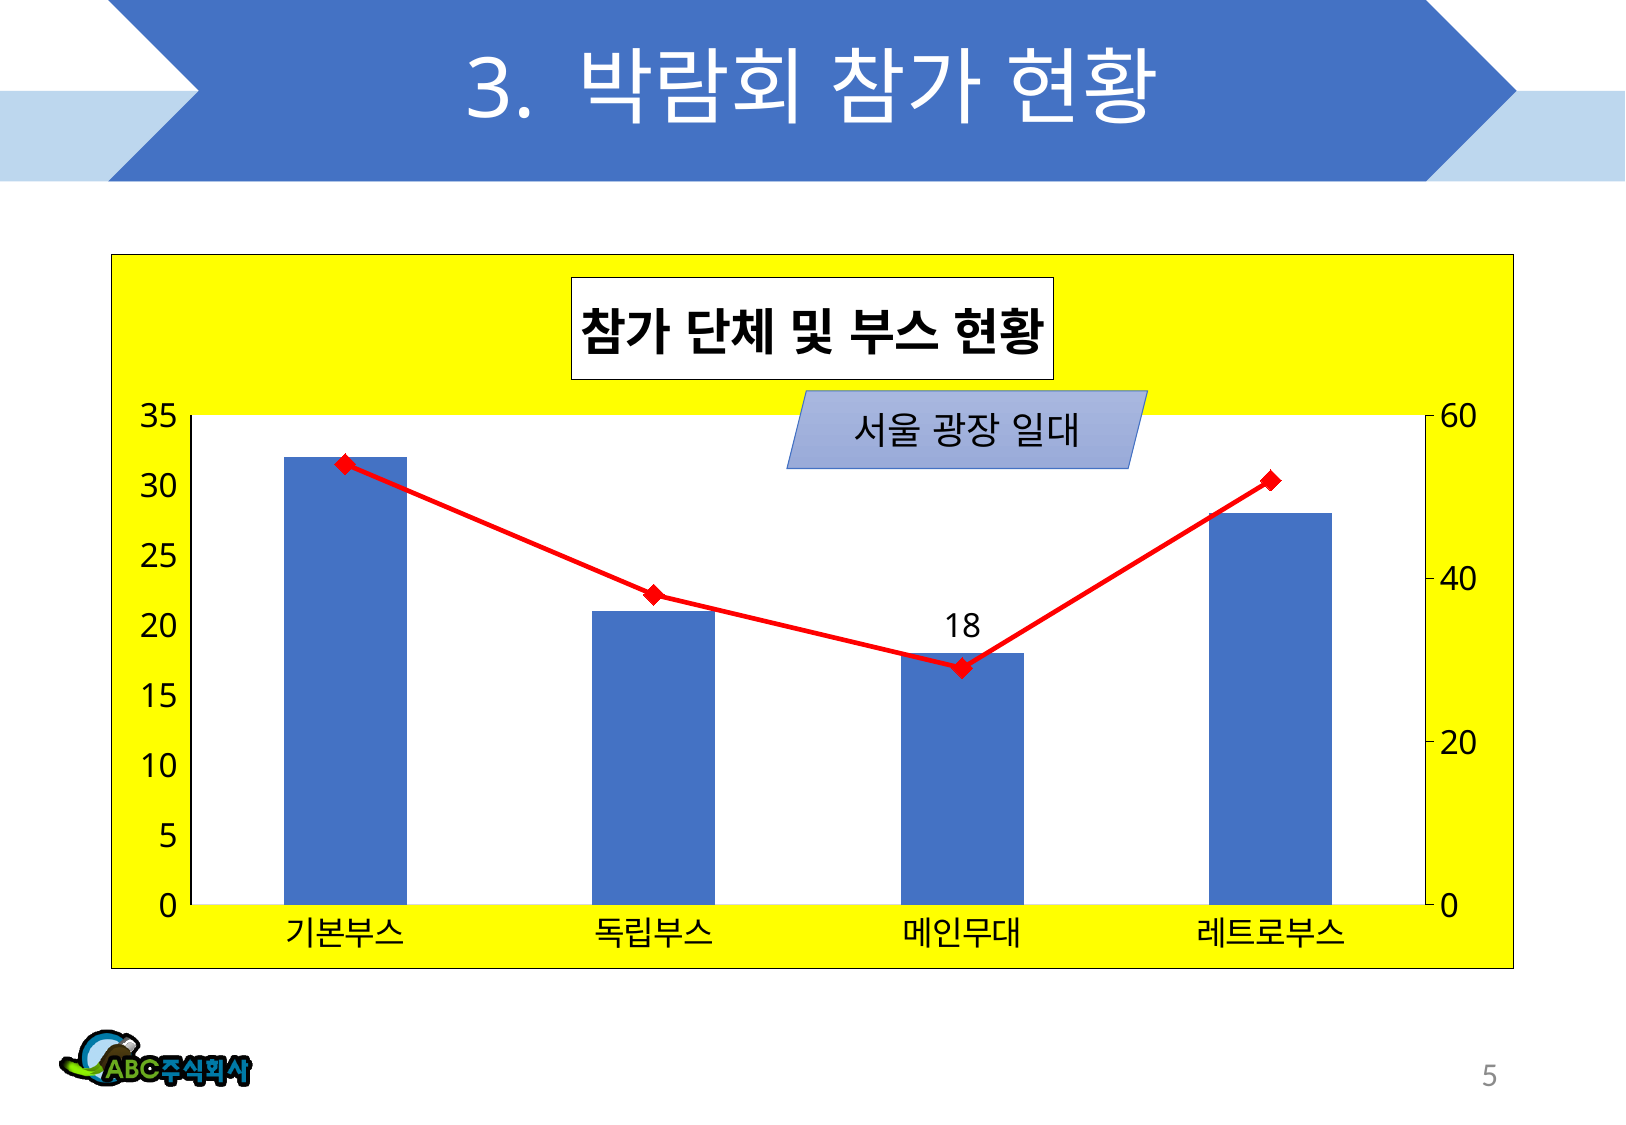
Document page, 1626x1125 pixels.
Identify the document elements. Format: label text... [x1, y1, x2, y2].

title 3. 박람회 참가 현황 [0, 0, 1625, 182]
slide_number 5 [1147, 1042, 1514, 1103]
picture [50, 1023, 258, 1091]
chart [111, 254, 1514, 969]
